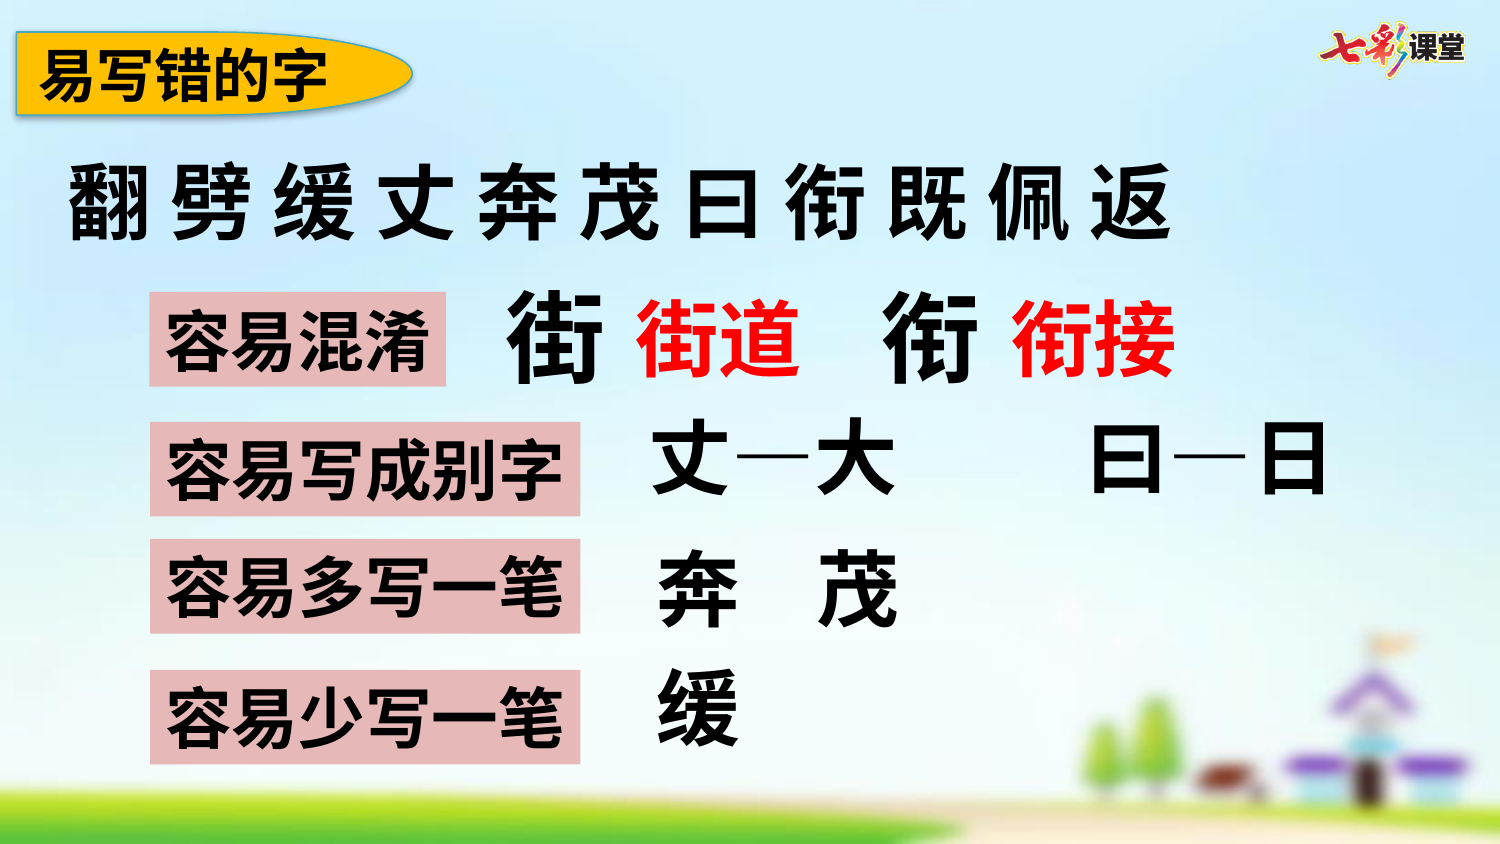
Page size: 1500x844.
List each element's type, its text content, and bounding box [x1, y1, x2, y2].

text_box 容易少写一笔 [150, 669, 581, 765]
text_box 容易多写一笔 [150, 538, 581, 634]
text_box 丈—大 [633, 398, 914, 513]
text_box 容易写成别字 [150, 421, 581, 517]
text_box 茂 [801, 530, 915, 645]
text_box 街道 [620, 280, 817, 395]
text_box 衔 [866, 268, 996, 403]
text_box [0, 31, 413, 116]
text_box 翻 劈 缓 丈 奔 茂 曰 衔 既 佩 返 [53, 142, 1471, 258]
picture [0, 0, 1500, 844]
text_box 曰—日 [1070, 398, 1351, 513]
text_box 容易混淆 [149, 291, 447, 387]
text_box 奔 [641, 530, 755, 645]
text_box 缓 [641, 649, 755, 764]
text_box 街 [491, 268, 621, 403]
text_box 衔接 [995, 280, 1192, 395]
